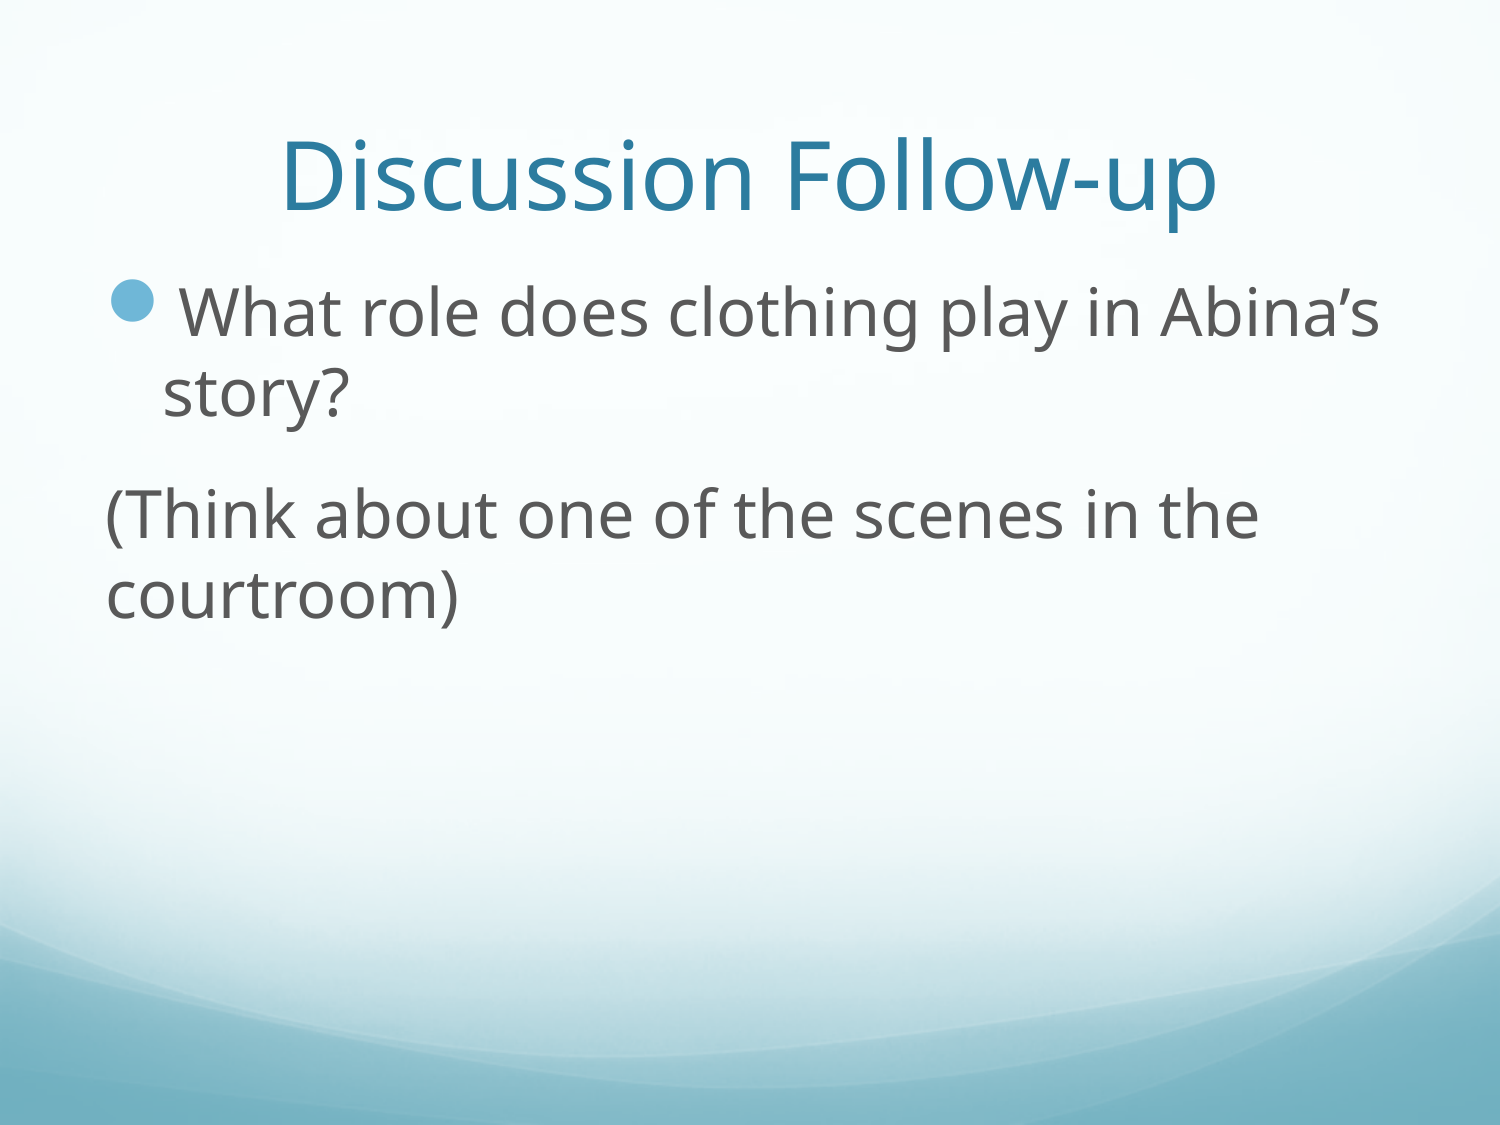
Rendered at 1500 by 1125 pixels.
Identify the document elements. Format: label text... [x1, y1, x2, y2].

list What role does clothing play in Abina’s story? (Think about one of the scenes in the courtroom) [90, 262, 1410, 975]
title Discussion Follow-up [90, 17, 1410, 237]
